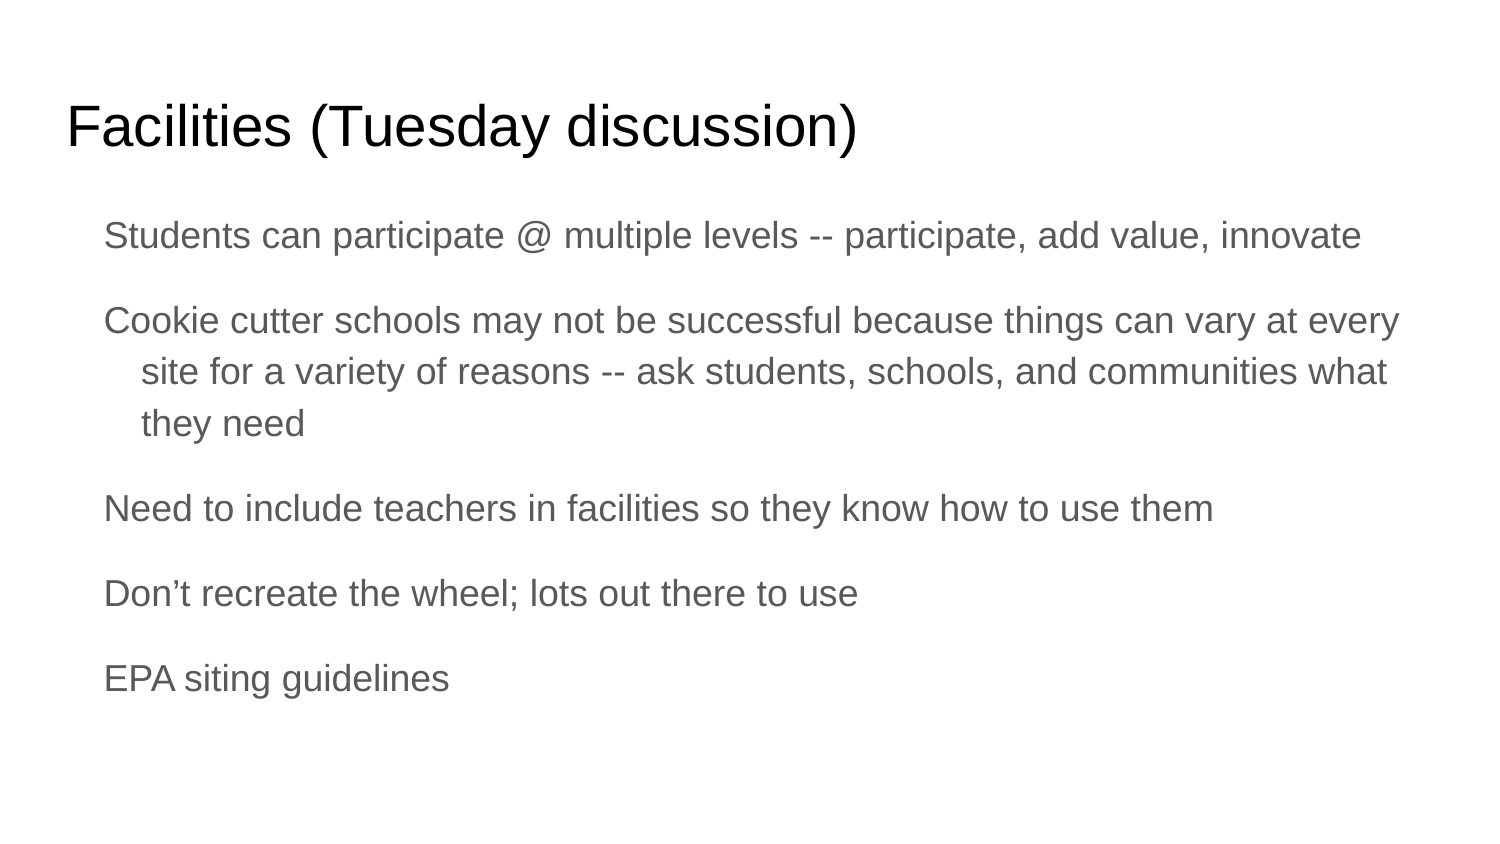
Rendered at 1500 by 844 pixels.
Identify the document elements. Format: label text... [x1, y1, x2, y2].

title Facilities (Tuesday discussion) [51, 72, 1449, 167]
list Students can participate @ multiple levels -- participate, add value, innovate Cookie cutter schools may not be successful because things can vary at every site for a variety of reasons -- ask students, schools, and communities what they need Need to include teachers in facilities so they know how to use them Don’t recreate the wheel; lots out there to use EPA siting guidelines [51, 189, 1449, 750]
